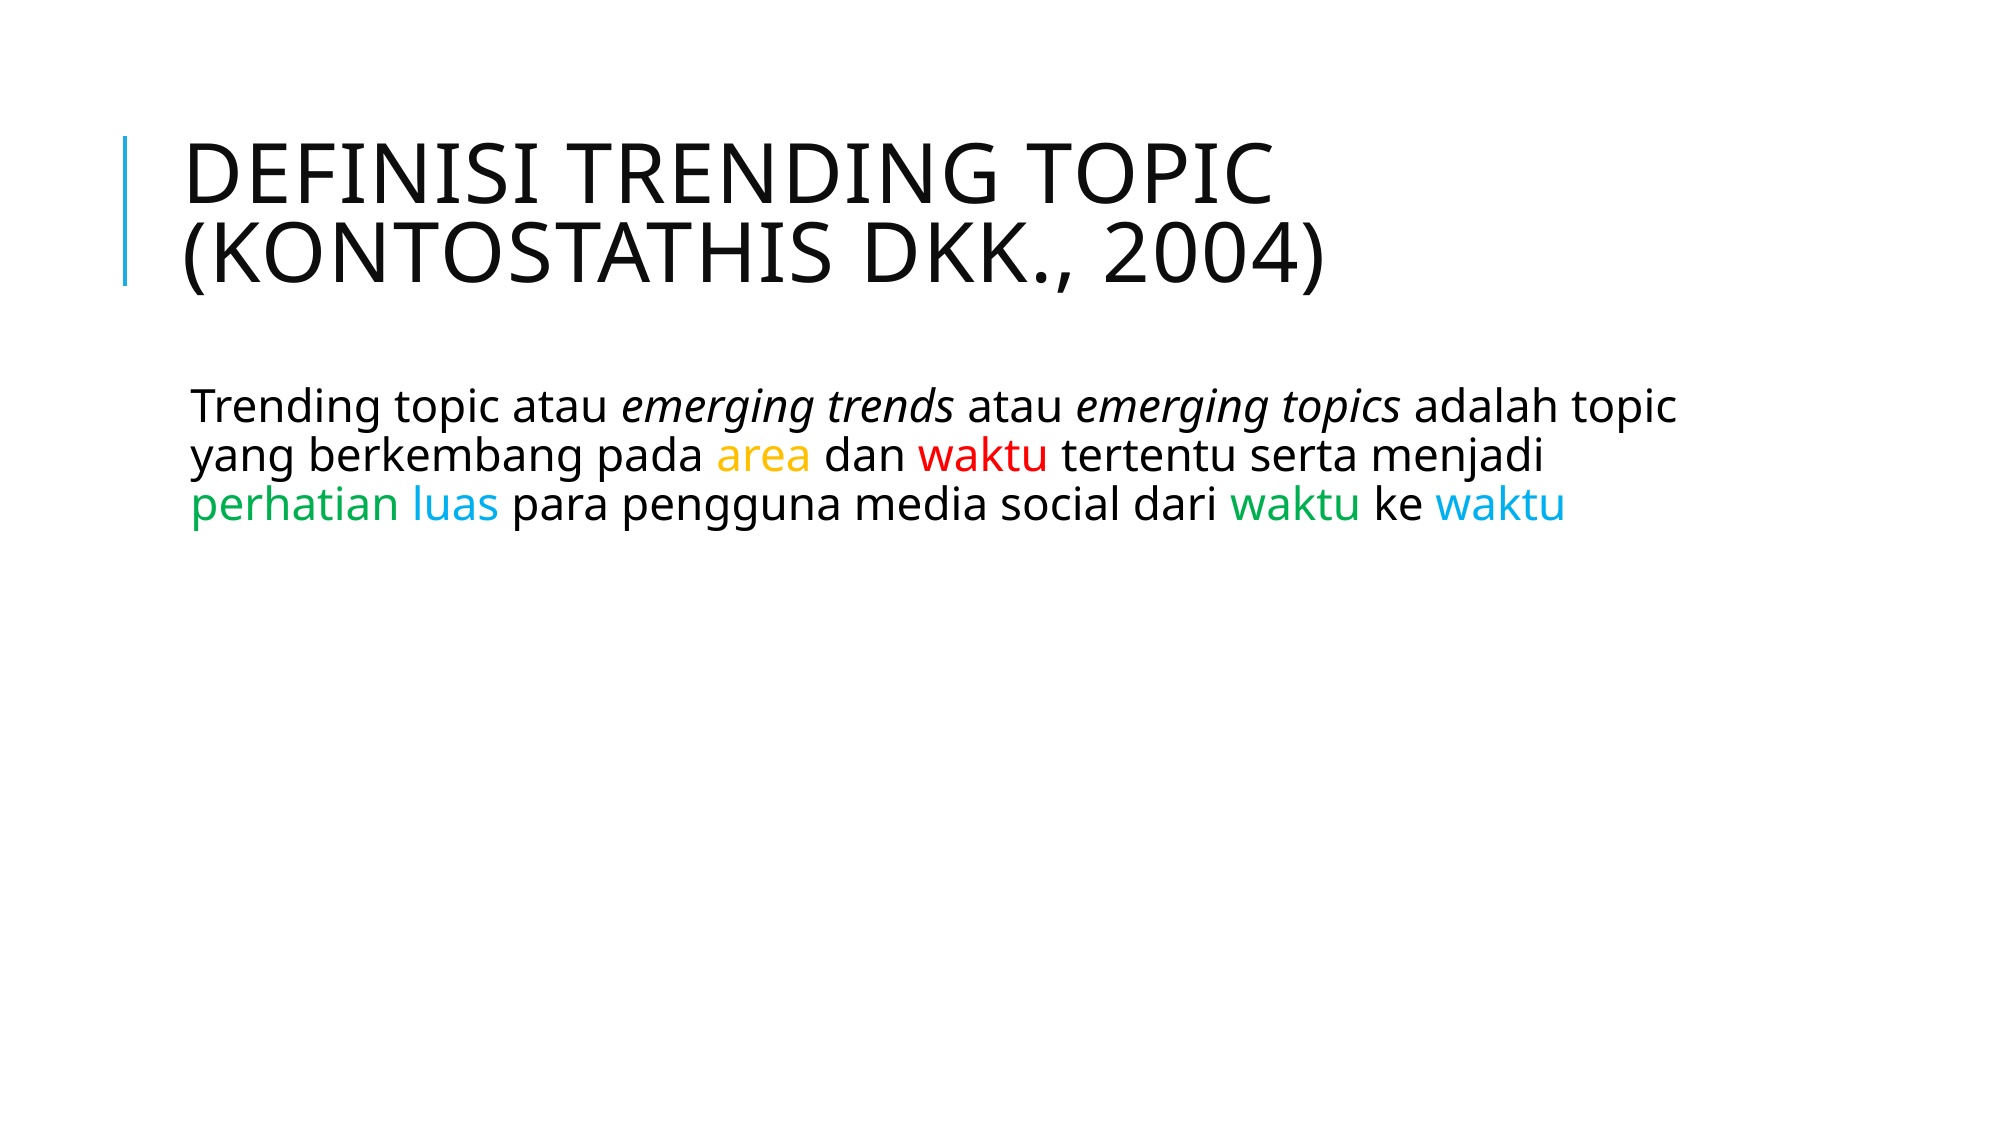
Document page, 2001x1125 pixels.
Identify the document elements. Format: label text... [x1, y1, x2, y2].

title Definisi Trending Topic (Kontostathis dkk., 2004) [168, 96, 1763, 342]
list Trending topic atau emerging trends atau emerging topics adalah topic yang berkembang pada area dan waktu tertentu serta menjadi perhatian luas para pengguna media social dari waktu ke waktu [168, 375, 1763, 1035]
